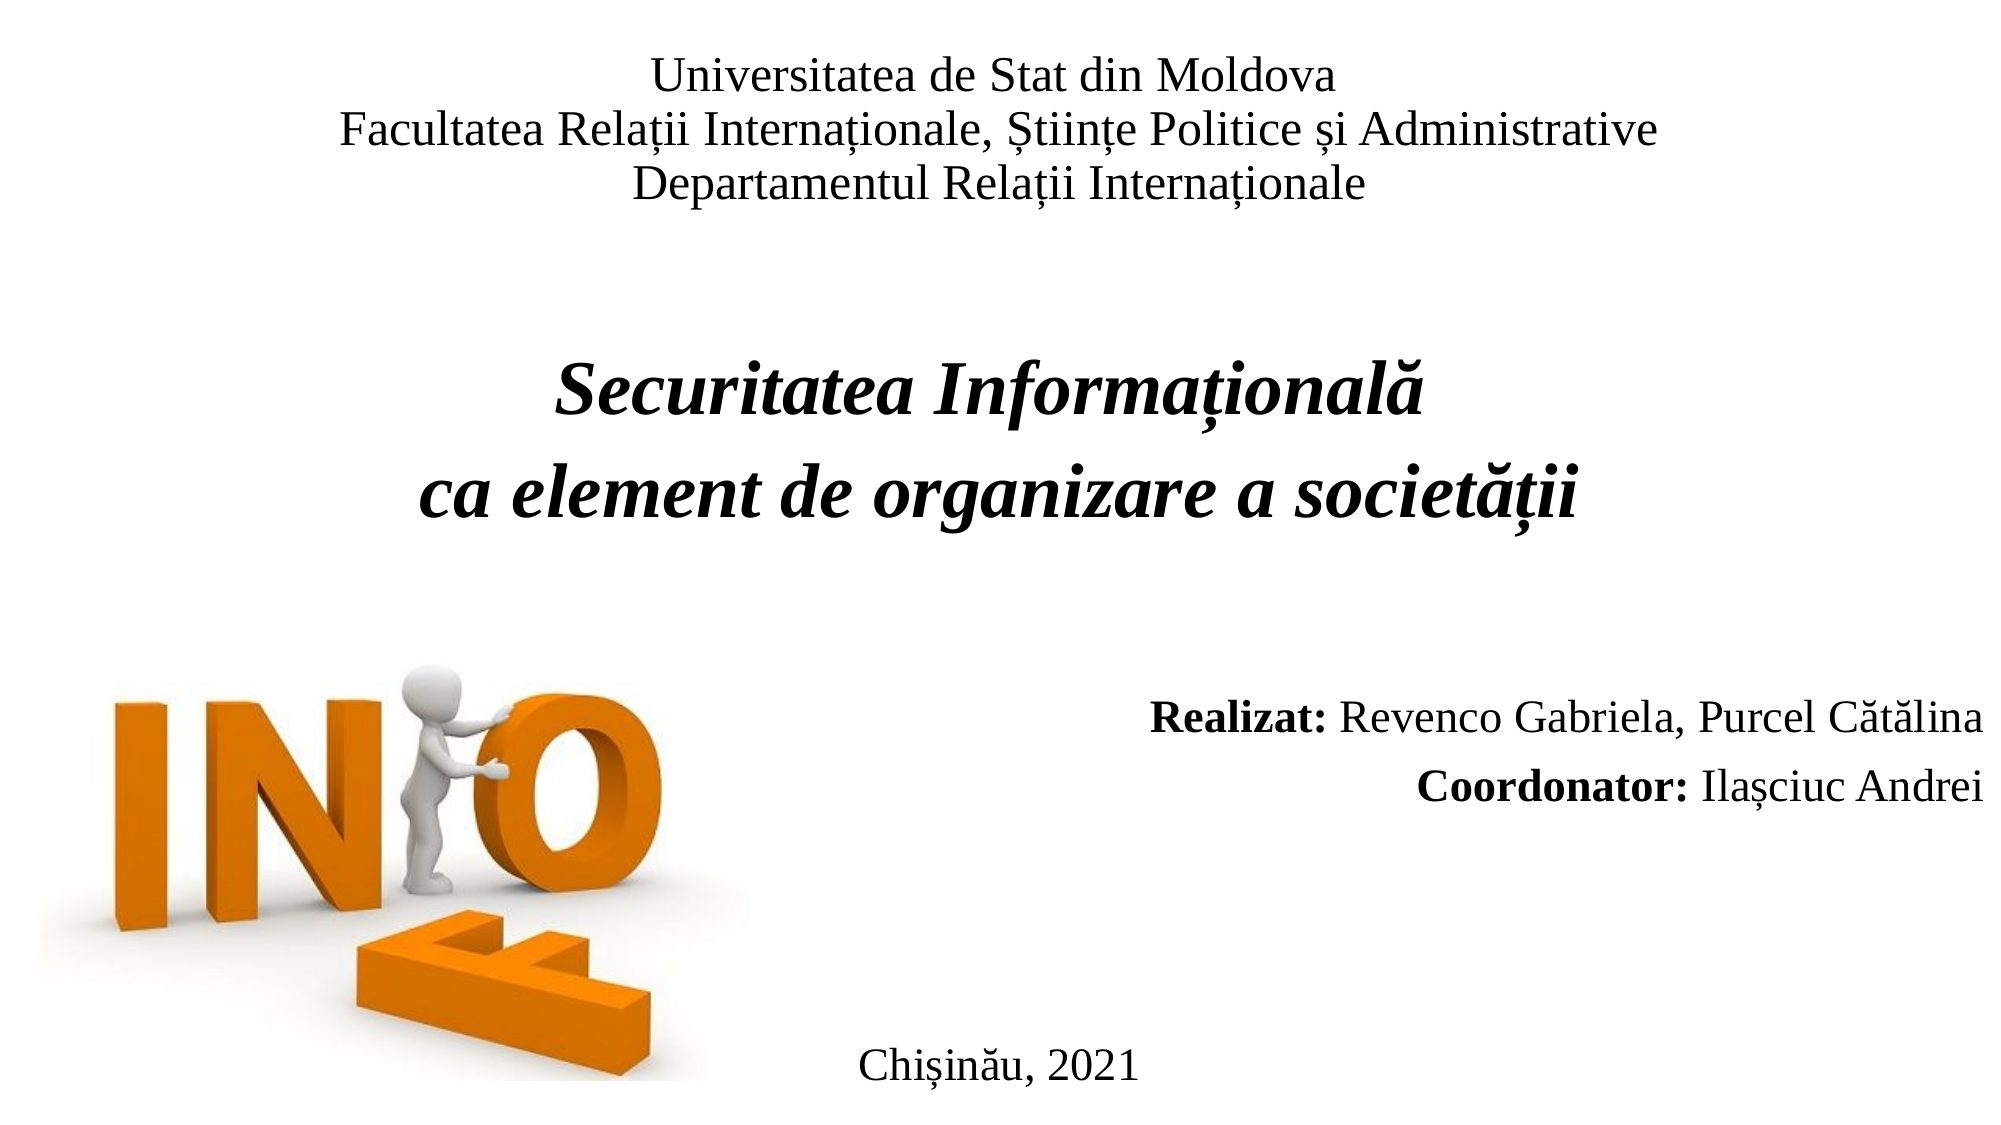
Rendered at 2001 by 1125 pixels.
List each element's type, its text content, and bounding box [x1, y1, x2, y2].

picture [39, 658, 781, 1081]
title Universitatea de Stat din Moldova Facultatea Relații Internaționale, Științe Politice și Administrative Departamentul Relații Internaționale [156, 22, 1844, 218]
subtitle Securitatea Informațională ca element de organizare a societății Realizat: Revenco Gabriela, Purcel Cătălina Coordonator: Ilașciuc Andrei Chișinău, 2021 [0, 339, 2000, 1103]
